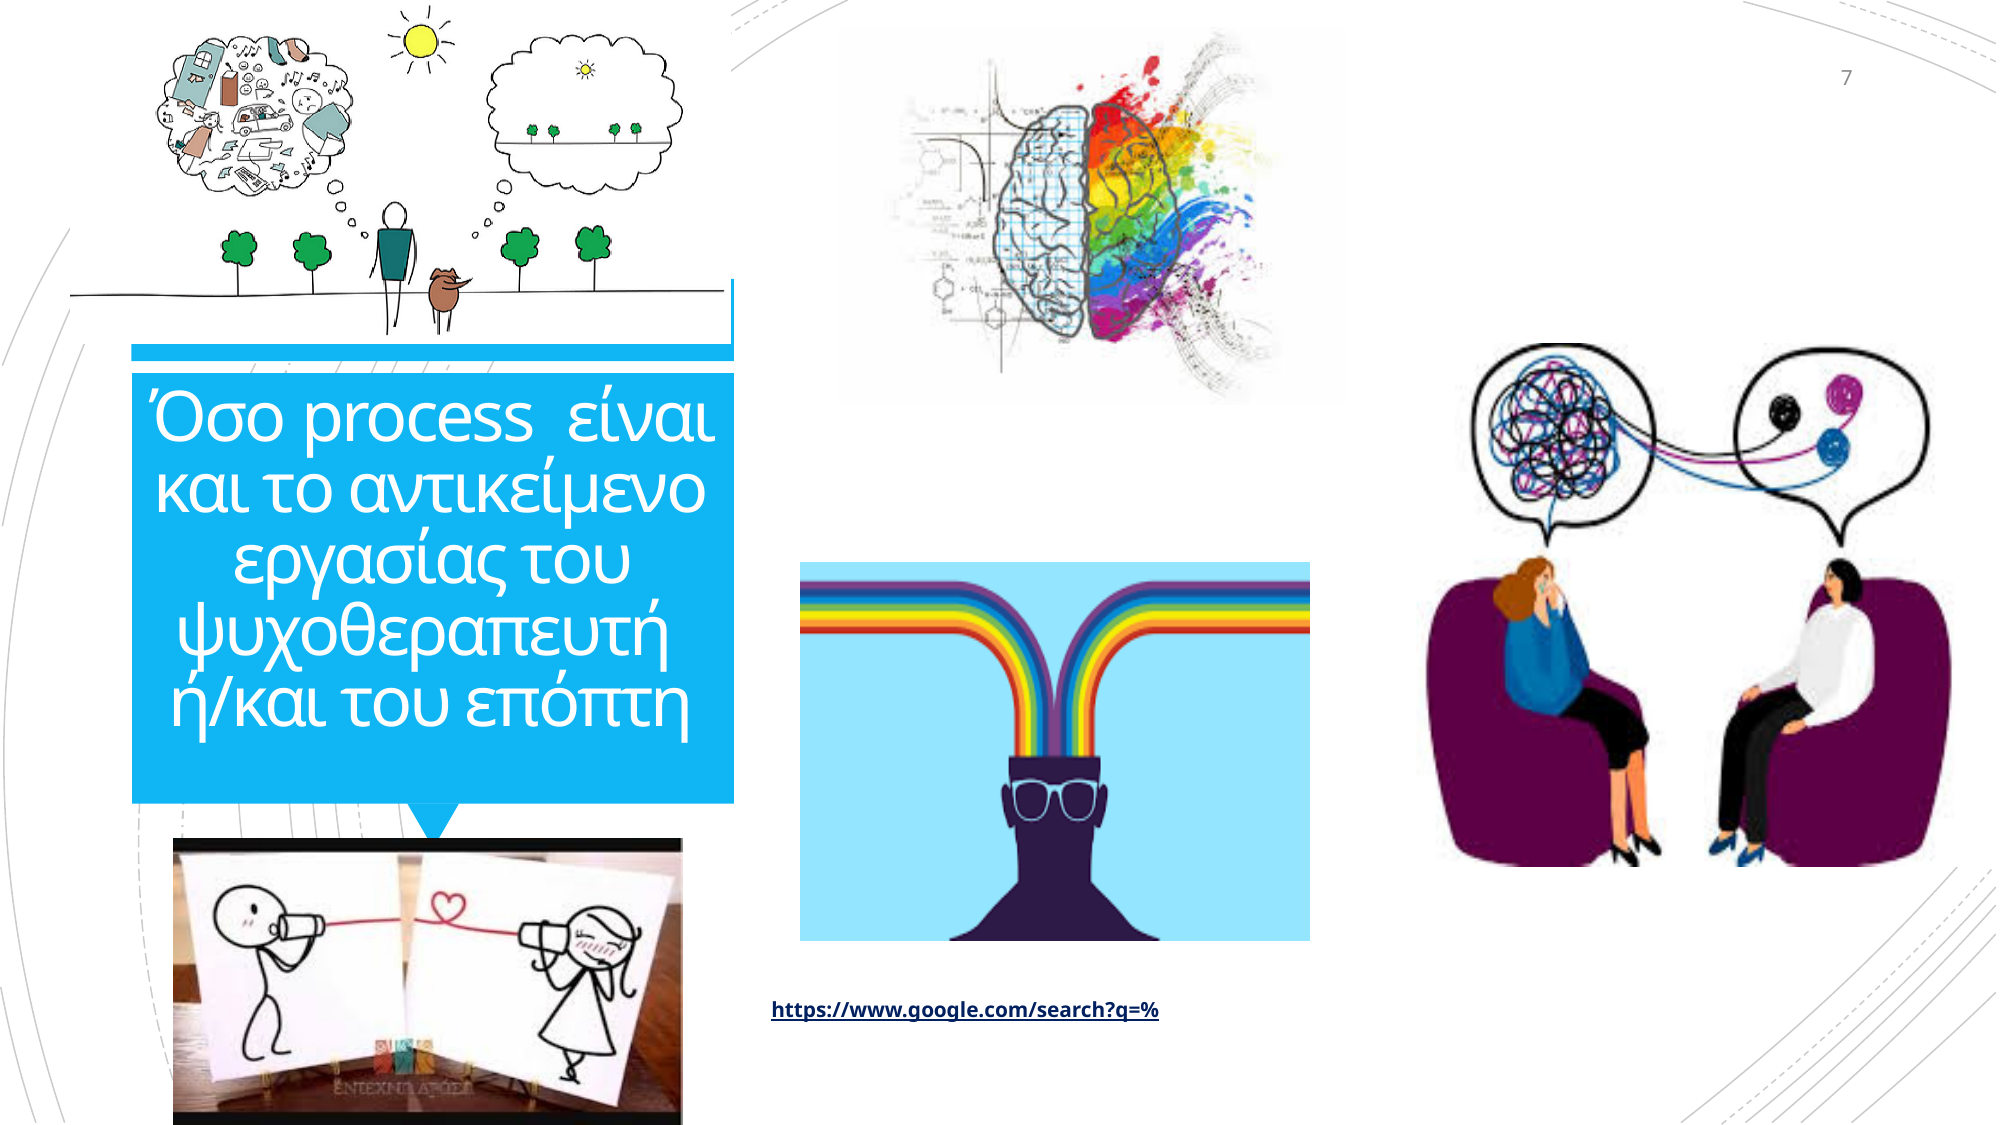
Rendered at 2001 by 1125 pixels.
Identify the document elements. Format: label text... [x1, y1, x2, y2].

picture [800, 562, 1311, 941]
picture [173, 837, 684, 1125]
picture [70, 0, 732, 345]
picture [1379, 343, 2000, 867]
picture [838, 26, 1346, 406]
text_box https://www.google.com/search?q=% [756, 989, 1983, 1033]
title Όσο process είναι και το αντικείμενο εργασίας του ψυχοθεραπευτή ή/και του επόπτη [131, 360, 731, 765]
slide_number 7 [1717, 52, 1868, 105]
